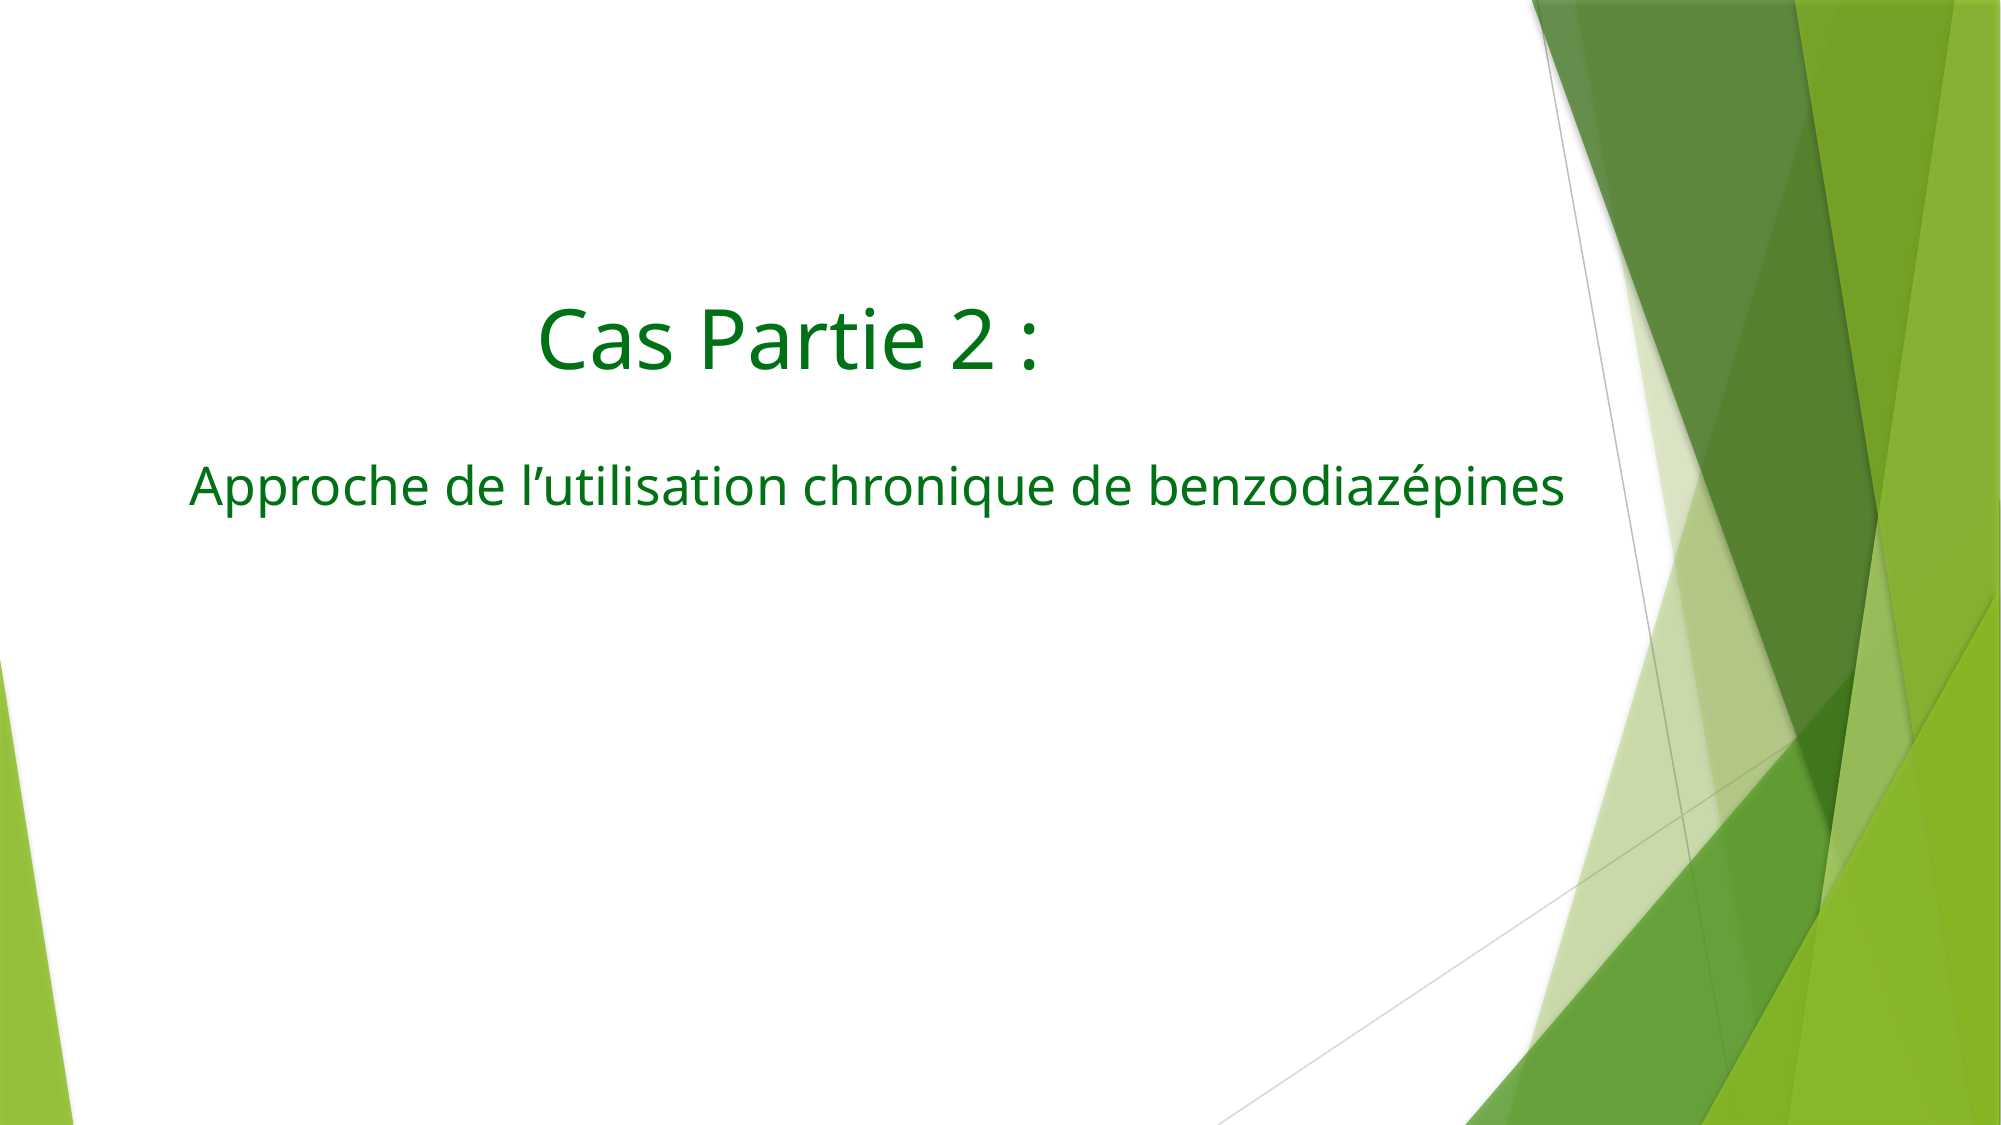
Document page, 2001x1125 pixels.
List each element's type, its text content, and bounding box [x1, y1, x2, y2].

title Cas Partie 2 : [94, 194, 1505, 494]
list Approche de l’utilisation chronique de benzodiazépines [172, 445, 1584, 587]
